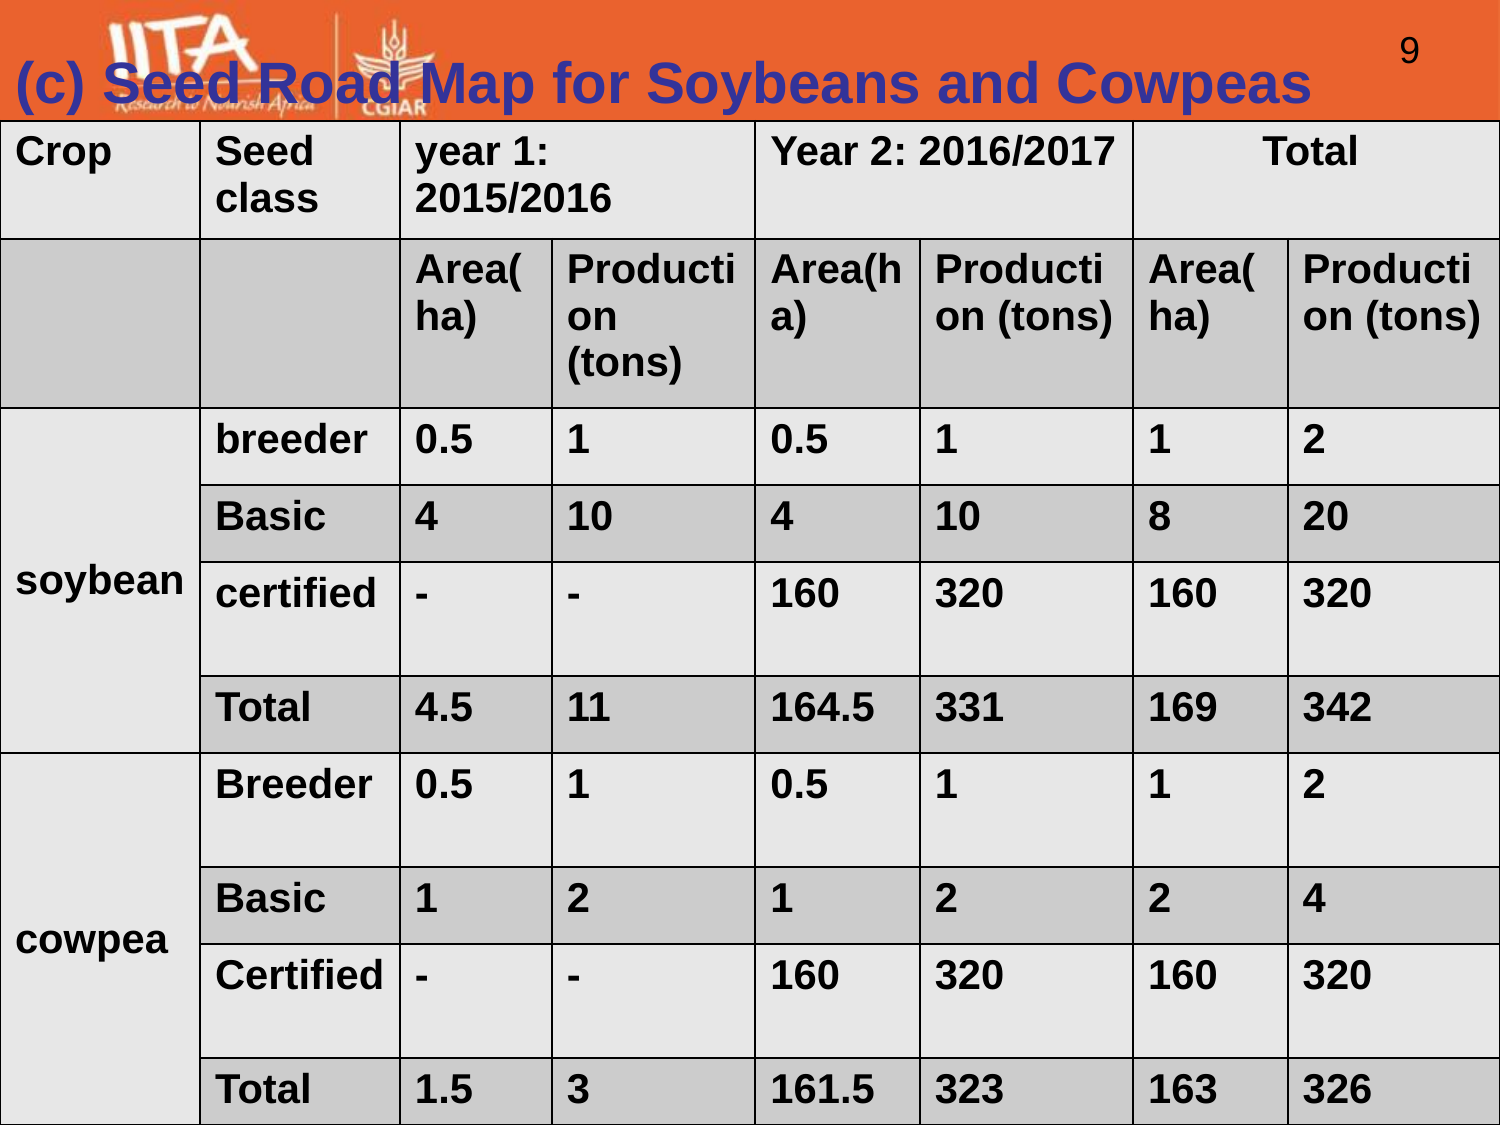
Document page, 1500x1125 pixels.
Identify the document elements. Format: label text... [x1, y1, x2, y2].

table_cell 163 [1134, 1059, 1287, 1124]
table_cell 8 [1134, 486, 1287, 561]
table_cell 0.5 [756, 754, 919, 866]
table_header Total [1134, 122, 1499, 238]
table_cell Total [201, 677, 399, 752]
table_cell 2 [1289, 754, 1499, 866]
table_cell 1.5 [401, 1059, 551, 1124]
table_cell 169 [1134, 677, 1287, 752]
table_cell 1 [756, 868, 919, 943]
table_cell Production (tons) [921, 240, 1132, 407]
picture [0, 0, 1500, 120]
table_cell - [401, 563, 551, 675]
table_cell 1 [553, 754, 754, 866]
table_cell 4 [1289, 868, 1499, 943]
table_cell Area(ha) [1134, 240, 1287, 407]
text_box (c) Seed Road Map for Soybeans and Cowpeas [0, 37, 1388, 120]
table_cell 160 [1134, 945, 1287, 1057]
table_cell Basic [201, 868, 399, 943]
table_cell 20 [1289, 486, 1499, 561]
table_cell 1 [921, 409, 1132, 484]
table_cell 1 [553, 409, 754, 484]
table_cell 326 [1289, 1059, 1499, 1124]
table_cell Area(ha) [756, 240, 919, 407]
table_cell 11 [553, 677, 754, 752]
table_header Crop [1, 122, 199, 238]
table_cell 1 [401, 868, 551, 943]
table_cell certified [201, 563, 399, 675]
table_cell - [553, 563, 754, 675]
table_cell Production (tons) [1289, 240, 1499, 407]
table_cell Total [201, 1059, 399, 1124]
table_cell - [401, 945, 551, 1057]
table_cell 164.5 [756, 677, 919, 752]
table_cell 1 [921, 754, 1132, 866]
table_cell Certified [201, 945, 399, 1057]
table_cell [1, 240, 199, 407]
table_cell 320 [1289, 945, 1499, 1057]
table_cell 1 [1134, 409, 1287, 484]
table_cell 4.5 [401, 677, 551, 752]
table_cell 160 [756, 563, 919, 675]
table_cell Production (tons) [553, 240, 754, 407]
table_cell 320 [921, 945, 1132, 1057]
table_cell [201, 240, 399, 407]
table_cell 4 [401, 486, 551, 561]
table_cell 342 [1289, 677, 1499, 752]
table_cell cowpea [1, 754, 199, 1124]
table_cell 160 [1134, 563, 1287, 675]
table_cell 0.5 [756, 409, 919, 484]
table_header Seed class [201, 122, 399, 238]
table_cell 4 [756, 486, 919, 561]
table_header year 1: 2015/2016 [401, 122, 754, 238]
table_cell 2 [553, 868, 754, 943]
table_cell 3 [553, 1059, 754, 1124]
table_header Year 2: 2016/2017 [756, 122, 1132, 238]
table_cell Breeder [201, 754, 399, 866]
table_cell 331 [921, 677, 1132, 752]
table_cell 161.5 [756, 1059, 919, 1124]
table_cell 1 [1134, 754, 1287, 866]
table_cell 10 [921, 486, 1132, 561]
table_cell 2 [1289, 409, 1499, 484]
table_cell breeder [201, 409, 399, 484]
table_cell 320 [1289, 563, 1499, 675]
table_cell 2 [921, 868, 1132, 943]
table_cell 2 [1134, 868, 1287, 943]
table_cell 0.5 [401, 409, 551, 484]
table_cell - [553, 945, 754, 1057]
table_cell 10 [553, 486, 754, 561]
table_cell Basic [201, 486, 399, 561]
table_cell 323 [921, 1059, 1132, 1124]
text_box 9 [1384, 18, 1473, 79]
table_cell Area(ha) [401, 240, 551, 407]
table_cell soybean [1, 409, 199, 752]
table_cell 320 [921, 563, 1132, 675]
table_cell 0.5 [401, 754, 551, 866]
table_cell 160 [756, 945, 919, 1057]
